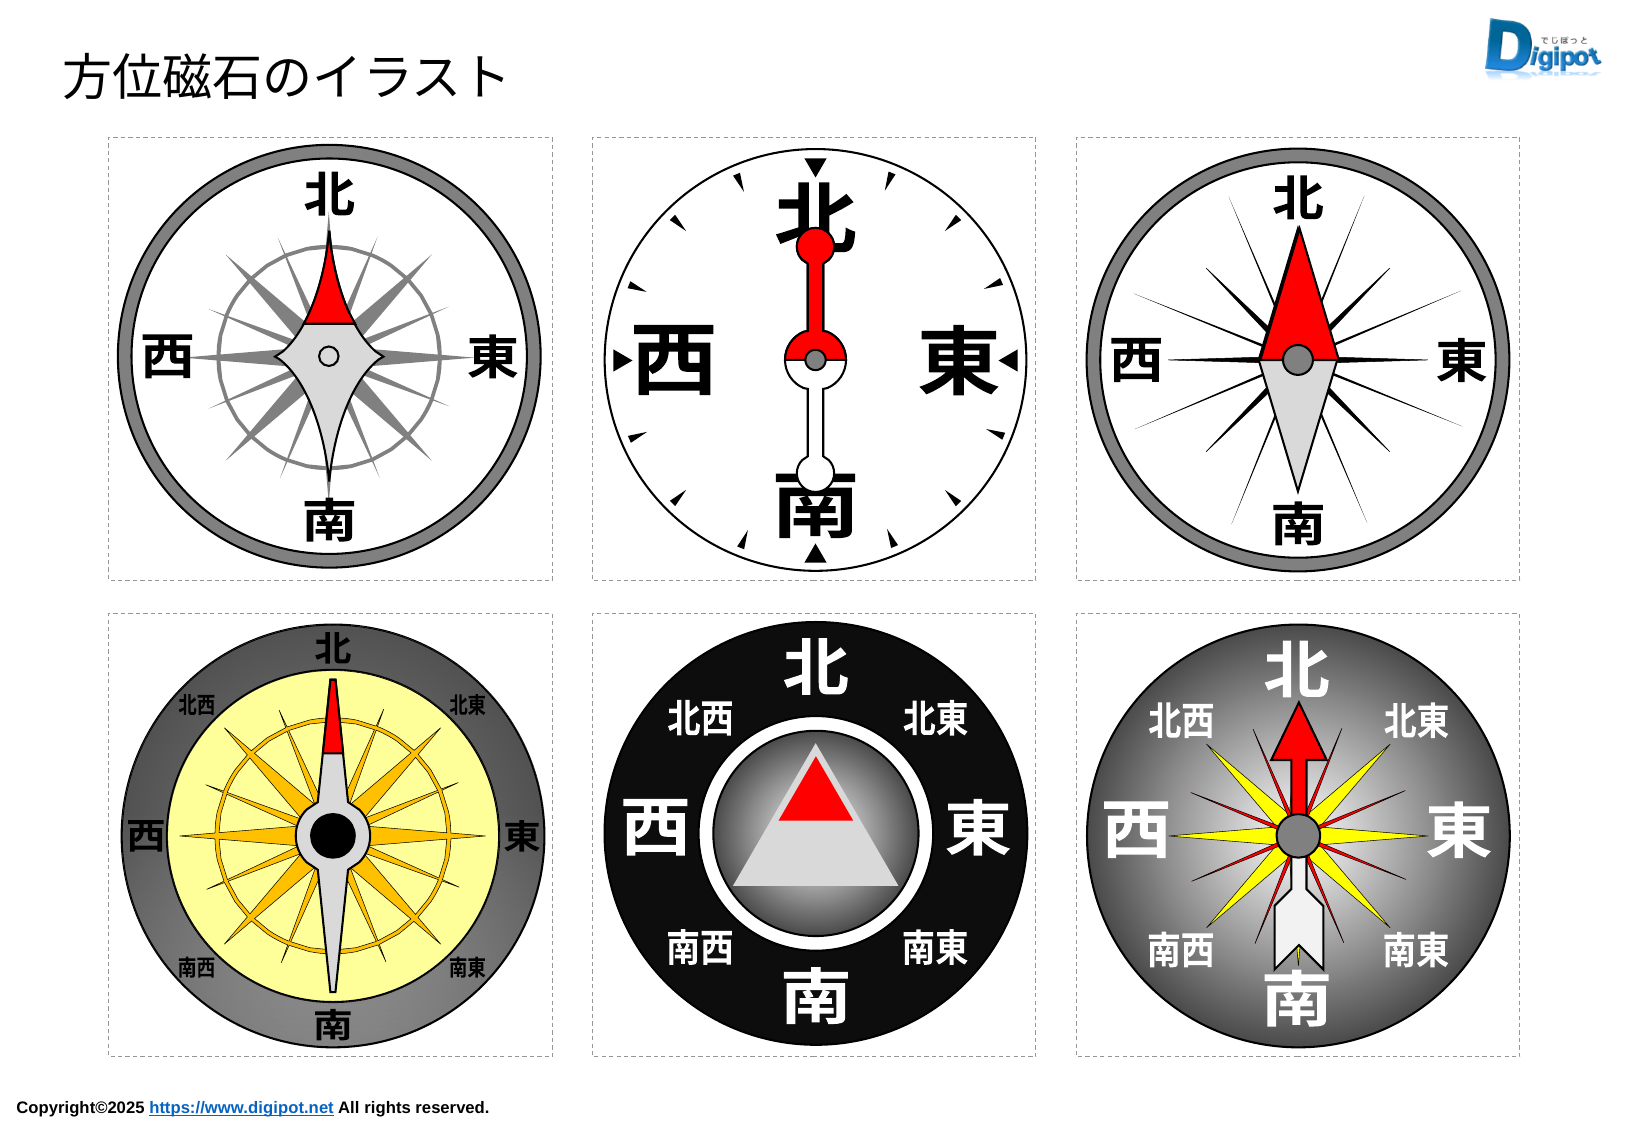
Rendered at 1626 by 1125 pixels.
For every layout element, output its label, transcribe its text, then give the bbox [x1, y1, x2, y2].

picture [1485, 18, 1602, 82]
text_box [604, 149, 1027, 571]
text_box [1086, 624, 1510, 1048]
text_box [121, 624, 545, 1048]
text_box 方位磁石のイラスト [48, 38, 527, 113]
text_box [117, 144, 541, 568]
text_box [604, 621, 1028, 1045]
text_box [1086, 148, 1510, 572]
